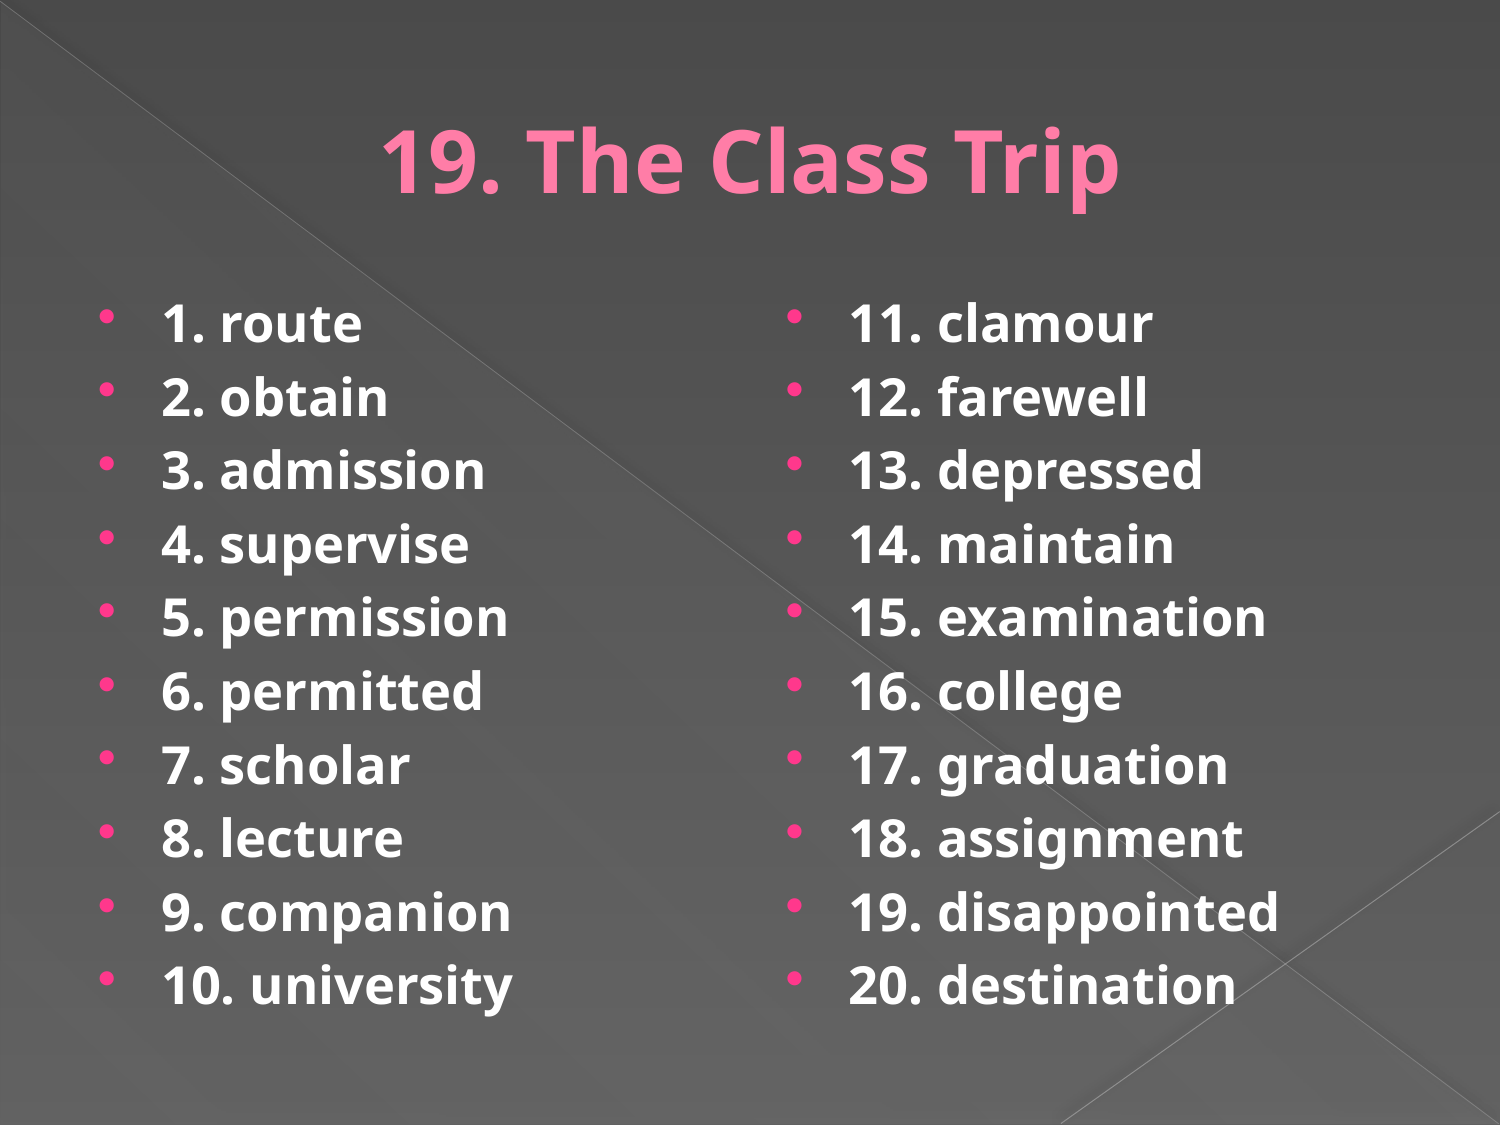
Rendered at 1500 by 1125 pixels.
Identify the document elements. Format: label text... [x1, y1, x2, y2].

list 11. clamour 12. farewell 13. depressed 14. maintain 15. examination 16. college 17. graduation 18. assignment 19. disappointed 20. destination [762, 282, 1425, 1025]
title 19. The Class Trip [75, 43, 1425, 274]
list 1. route 2. obtain 3. admission 4. supervise 5. permission 6. permitted 7. scholar 8. lecture 9. companion 10. university [75, 282, 738, 1025]
